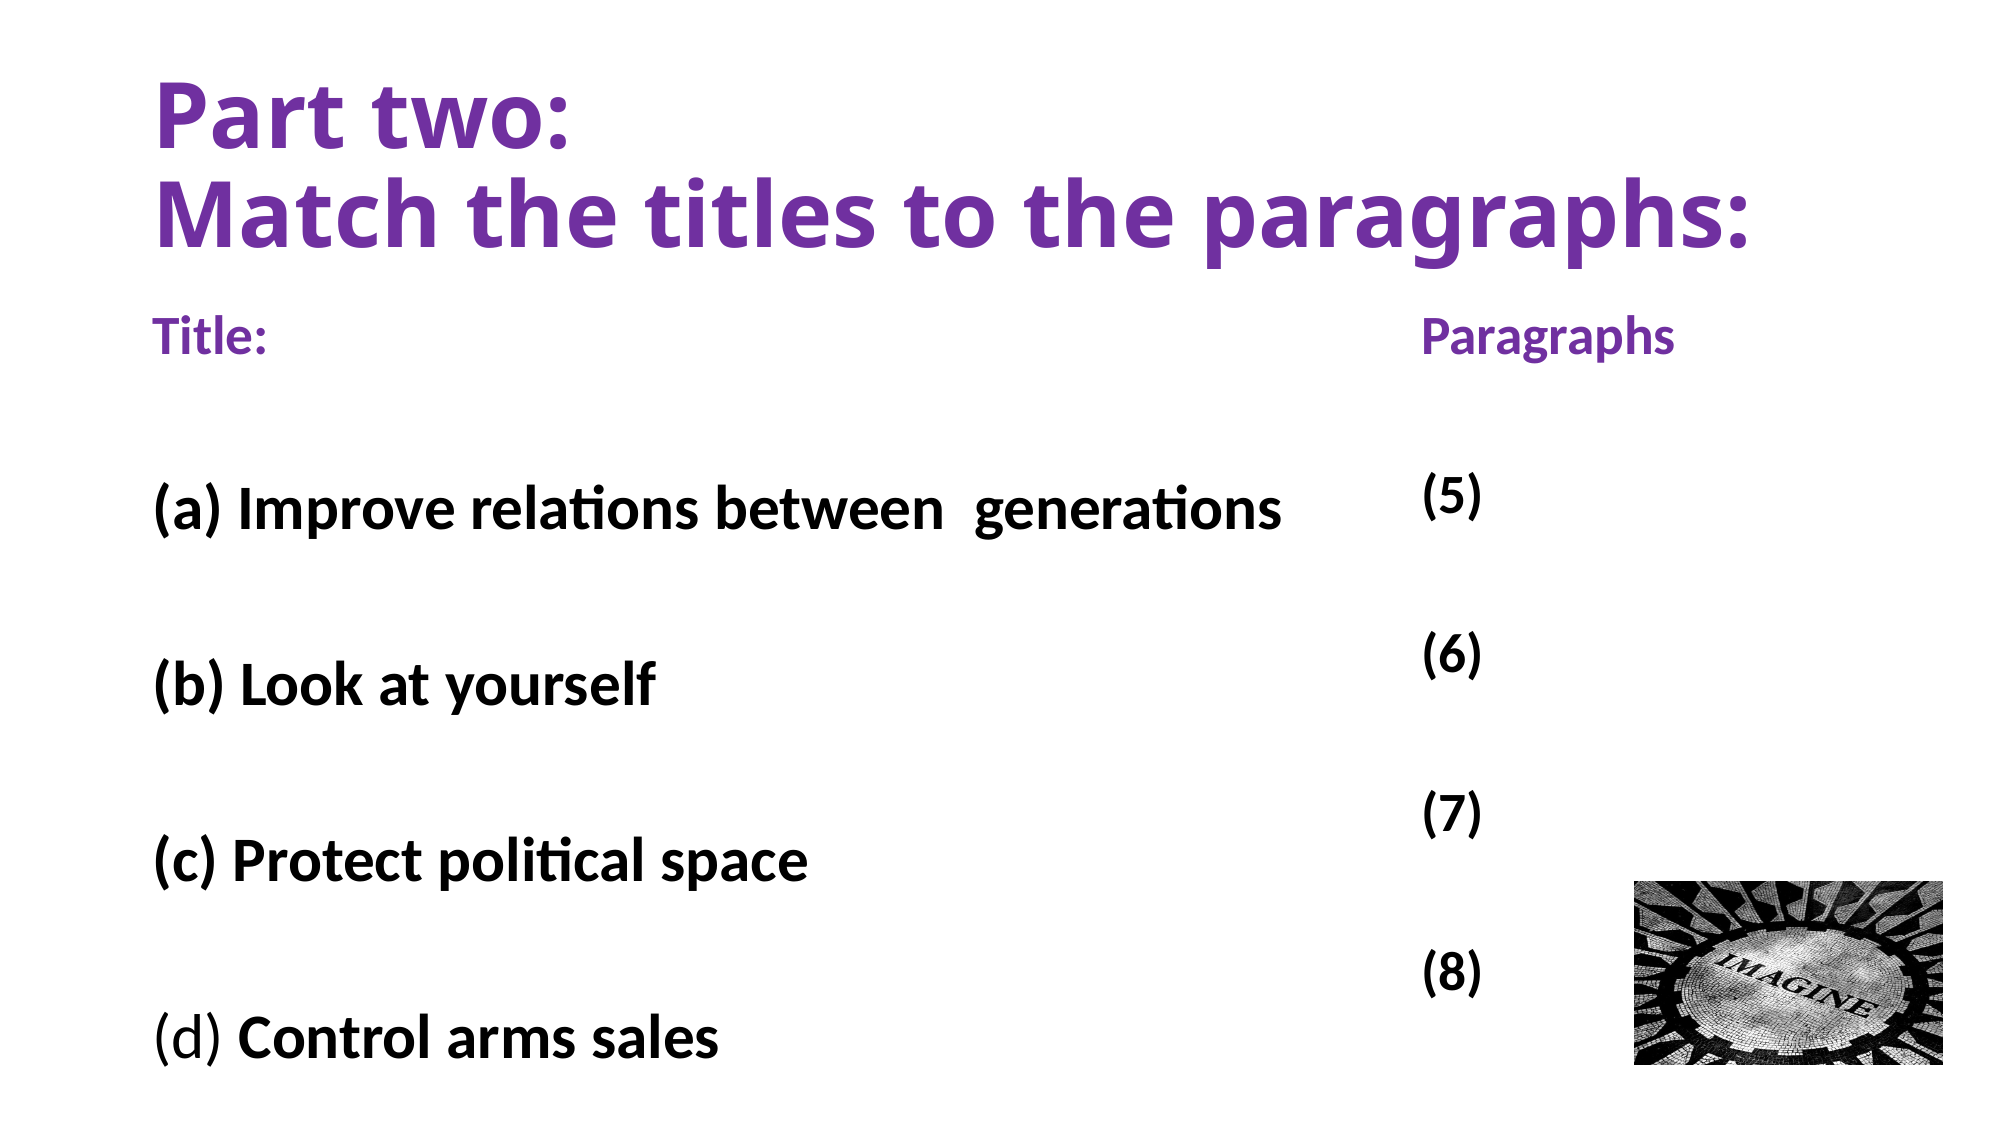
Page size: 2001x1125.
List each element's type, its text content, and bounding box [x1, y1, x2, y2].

list Title: (a) Improve relations between generations (b) Look at yourself Protect political space (d) Control arms sales [137, 299, 1390, 1085]
picture [1634, 881, 1943, 1066]
list Paragraphs (5) (6) (7) (8) [1406, 299, 1863, 1014]
title Part two: Match the titles to the paragraphs: [137, 59, 1863, 278]
